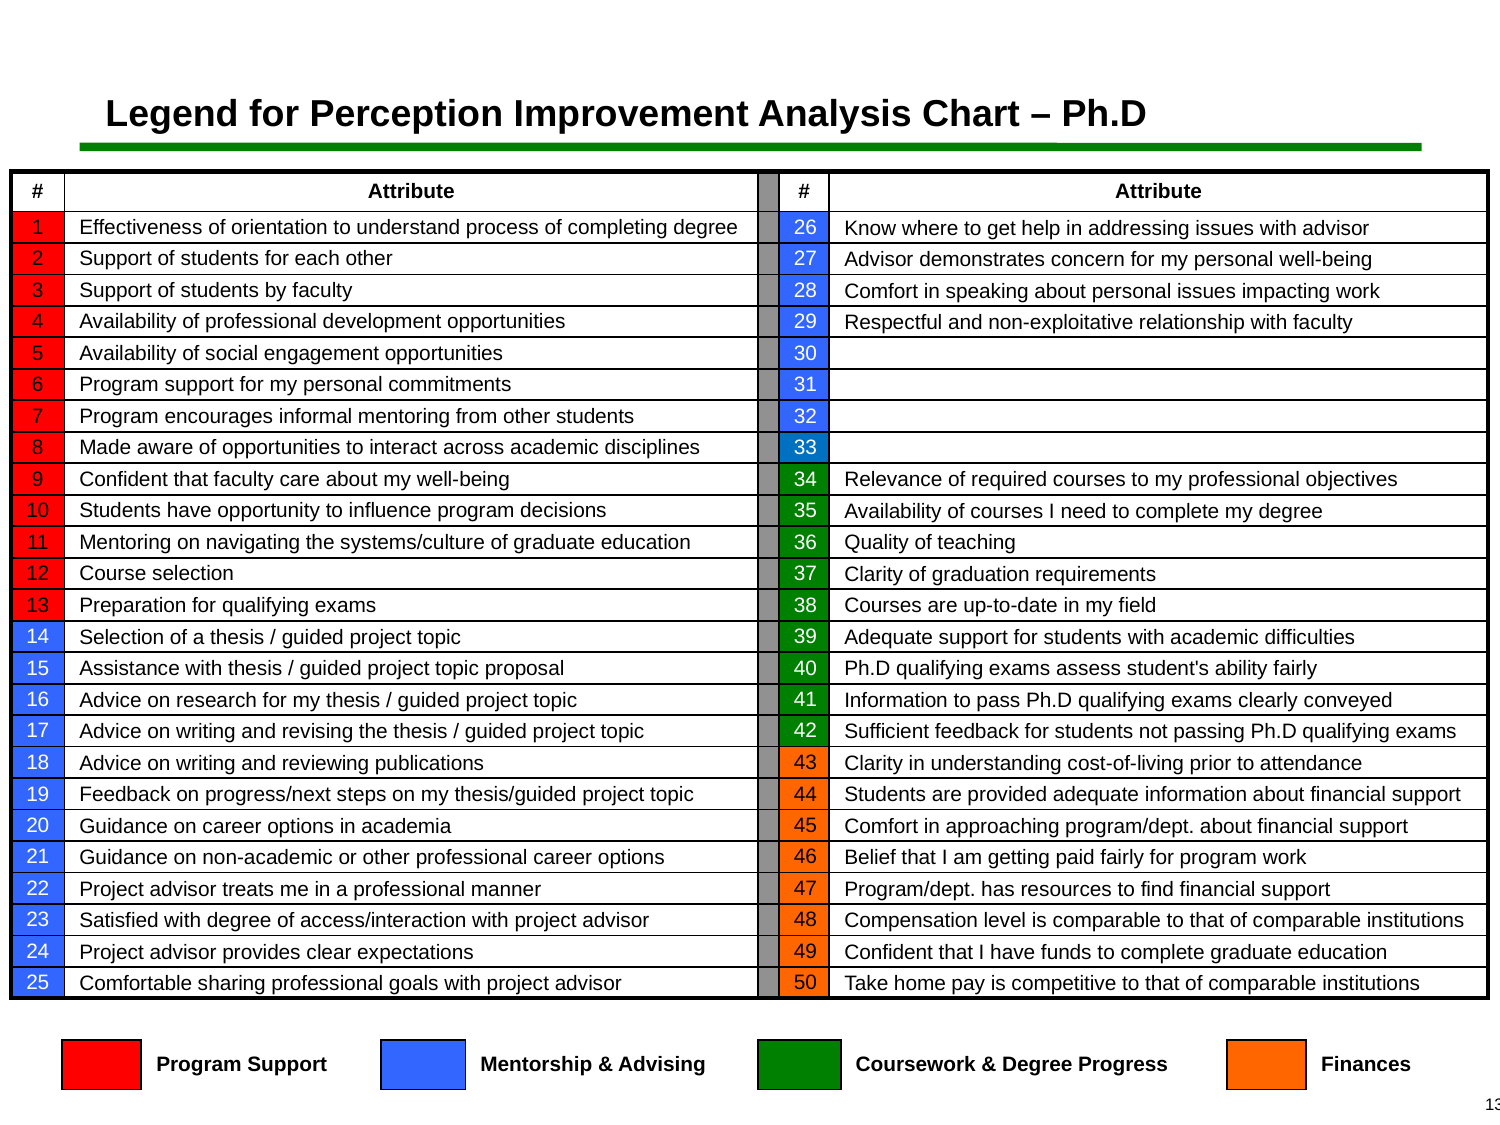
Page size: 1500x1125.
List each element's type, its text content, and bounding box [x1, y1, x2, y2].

table_cell Advice on writing and reviewing publications [65, 747, 757, 777]
table_cell [759, 275, 778, 305]
table_cell 10 [13, 496, 64, 525]
table_cell [830, 338, 1486, 368]
table_cell 49 [780, 936, 828, 966]
table_cell Students are provided adequate information about financial support [830, 779, 1486, 809]
table_cell Comfortable sharing professional goals with project advisor [65, 968, 757, 996]
table_cell Ph.D qualifying exams assess student's ability fairly [830, 653, 1486, 683]
table_cell [759, 212, 778, 242]
table_cell Availability of professional development opportunities [65, 307, 757, 336]
table_cell 3 [13, 275, 64, 305]
table_cell 22 [13, 873, 64, 903]
table_cell Program/dept. has resources to find financial support [830, 873, 1486, 903]
table_cell Take home pay is competitive to that of comparable institutions [830, 968, 1486, 996]
table_cell Advice on research for my thesis / guided project topic [65, 685, 757, 714]
table_cell Feedback on progress/next steps on my thesis/guided project topic [65, 779, 757, 809]
table_cell 31 [780, 370, 828, 399]
table_cell Advisor demonstrates concern for my personal well-being [830, 244, 1486, 274]
table_cell Assistance with thesis / guided project topic proposal [65, 653, 757, 683]
table_cell 48 [780, 905, 828, 935]
table_cell 37 [780, 559, 828, 588]
table_header [63, 1041, 140, 1089]
table_cell 30 [780, 338, 828, 368]
table_cell 47 [780, 873, 828, 903]
table_cell [759, 244, 778, 274]
table_cell Confident that faculty care about my well-being [65, 464, 757, 494]
table_cell Project advisor provides clear expectations [65, 936, 757, 966]
table_cell 25 [13, 968, 64, 996]
table_cell [759, 433, 778, 462]
table_cell 5 [13, 338, 64, 368]
table_cell 20 [13, 810, 64, 840]
table_cell Mentoring on navigating the systems/culture of graduate education [65, 527, 757, 557]
table_cell 27 [780, 244, 828, 274]
table_cell 41 [780, 685, 828, 714]
table_cell [759, 307, 778, 336]
table_cell 40 [780, 653, 828, 683]
table_cell 32 [780, 401, 828, 431]
table_cell 21 [13, 842, 64, 872]
table_cell Comfort in speaking about personal issues impacting work [830, 275, 1486, 305]
table_cell [830, 401, 1486, 431]
table_cell 11 [13, 527, 64, 557]
table_cell Information to pass Ph.D qualifying exams clearly conveyed [830, 685, 1486, 714]
table_cell Respectful and non-exploitative relationship with faculty [830, 307, 1486, 336]
table_cell Know where to get help in addressing issues with advisor [830, 212, 1486, 242]
table_cell [759, 590, 778, 620]
table_cell [759, 653, 778, 683]
table_cell 36 [780, 527, 828, 557]
table_cell 29 [780, 307, 828, 336]
table_cell [759, 559, 778, 588]
table_cell Sufficient feedback for students not passing Ph.D qualifying exams [830, 716, 1486, 746]
table_cell 17 [13, 716, 64, 746]
table_header [759, 1041, 840, 1089]
table_cell 43 [780, 747, 828, 777]
table_cell 2 [13, 244, 64, 274]
table_cell 45 [780, 810, 828, 840]
table_cell Program encourages informal mentoring from other students [65, 401, 757, 431]
table_cell [759, 747, 778, 777]
table_cell Guidance on career options in academia [65, 810, 757, 840]
table_cell Clarity of graduation requirements [830, 559, 1486, 588]
table_cell [759, 968, 778, 996]
table_cell Made aware of opportunities to interact across academic disciplines [65, 433, 757, 462]
table_header Finances [1307, 1040, 1433, 1090]
table_header Attribute [830, 174, 1486, 211]
table_header # [13, 174, 64, 211]
table_cell Advice on writing and revising the thesis / guided project topic [65, 716, 757, 746]
table_header Attribute [65, 174, 757, 211]
table_cell [830, 370, 1486, 399]
table_cell Students have opportunity to influence program decisions [65, 496, 757, 525]
table_cell [759, 401, 778, 431]
table_cell 7 [13, 401, 64, 431]
table_cell 38 [780, 590, 828, 620]
table_cell [759, 685, 778, 714]
table_cell Compensation level is comparable to that of comparable institutions [830, 905, 1486, 935]
table_cell [759, 842, 778, 872]
table_cell 33 [780, 433, 828, 462]
table_cell 46 [780, 842, 828, 872]
table_cell 50 [780, 968, 828, 996]
table_cell 15 [13, 653, 64, 683]
table_cell 24 [13, 936, 64, 966]
table_cell 16 [13, 685, 64, 714]
table_cell 9 [13, 464, 64, 494]
table_cell [759, 338, 778, 368]
table_cell Selection of a thesis / guided project topic [65, 622, 757, 651]
table_cell 39 [780, 622, 828, 651]
table_cell 34 [780, 464, 828, 494]
table_cell 23 [13, 905, 64, 935]
table_cell Preparation for qualifying exams [65, 590, 757, 620]
table_cell 4 [13, 307, 64, 336]
table_cell Course selection [65, 559, 757, 588]
table_cell Availability of courses I need to complete my degree [830, 496, 1486, 525]
table_header [759, 174, 778, 211]
table_header [1228, 1041, 1305, 1089]
table_cell [830, 433, 1486, 462]
table_cell [759, 527, 778, 557]
table_cell [759, 496, 778, 525]
table_cell 8 [13, 433, 64, 462]
table_cell 19 [13, 779, 64, 809]
table_header Program Support [142, 1040, 354, 1090]
table_cell 14 [13, 622, 64, 651]
table_header [382, 1041, 465, 1089]
table_cell Program support for my personal commitments [65, 370, 757, 399]
table_cell 13 [13, 590, 64, 620]
table_cell Guidance on non-academic or other professional career options [65, 842, 757, 872]
table_cell Relevance of required courses to my professional objectives [830, 464, 1486, 494]
table_cell Confident that I have funds to complete graduate education [830, 936, 1486, 966]
table_cell [759, 464, 778, 494]
table_cell Comfort in approaching program/dept. about financial support [830, 810, 1486, 840]
table_header Mentorship & Advising [466, 1040, 735, 1090]
table_cell Project advisor treats me in a professional manner [65, 873, 757, 903]
table_cell [759, 936, 778, 966]
table_cell 6 [13, 370, 64, 399]
table_cell 44 [780, 779, 828, 809]
table_cell Effectiveness of orientation to understand process of completing degree [65, 212, 757, 242]
table_cell Adequate support for students with academic difficulties [830, 622, 1486, 651]
title Legend for Perception Improvement Analysis Chart – Ph.D [90, 73, 1420, 149]
table_cell [759, 810, 778, 840]
table_cell Satisfied with degree of access/interaction with project advisor [65, 905, 757, 935]
table_header # [780, 174, 828, 211]
table_cell Quality of teaching [830, 527, 1486, 557]
table_cell Support of students for each other [65, 244, 757, 274]
table_cell [759, 873, 778, 903]
table_cell 1 [13, 212, 64, 242]
table_cell [759, 779, 778, 809]
table_cell Support of students by faculty [65, 275, 757, 305]
table_cell Courses are up-to-date in my field [830, 590, 1486, 620]
table_cell 35 [780, 496, 828, 525]
table_cell [759, 370, 778, 399]
table_cell Availability of social engagement opportunities [65, 338, 757, 368]
table_cell [759, 622, 778, 651]
table_cell [759, 905, 778, 935]
table_cell 12 [13, 559, 64, 588]
table_cell 26 [780, 212, 828, 242]
table_cell 28 [780, 275, 828, 305]
table_header Coursework & Degree Progress [842, 1040, 1202, 1090]
table_cell 42 [780, 716, 828, 746]
table_cell Belief that I am getting paid fairly for program work [830, 842, 1486, 872]
table_cell 18 [13, 747, 64, 777]
table_cell Clarity in understanding cost-of-living prior to attendance [830, 747, 1486, 777]
table_cell [759, 716, 778, 746]
